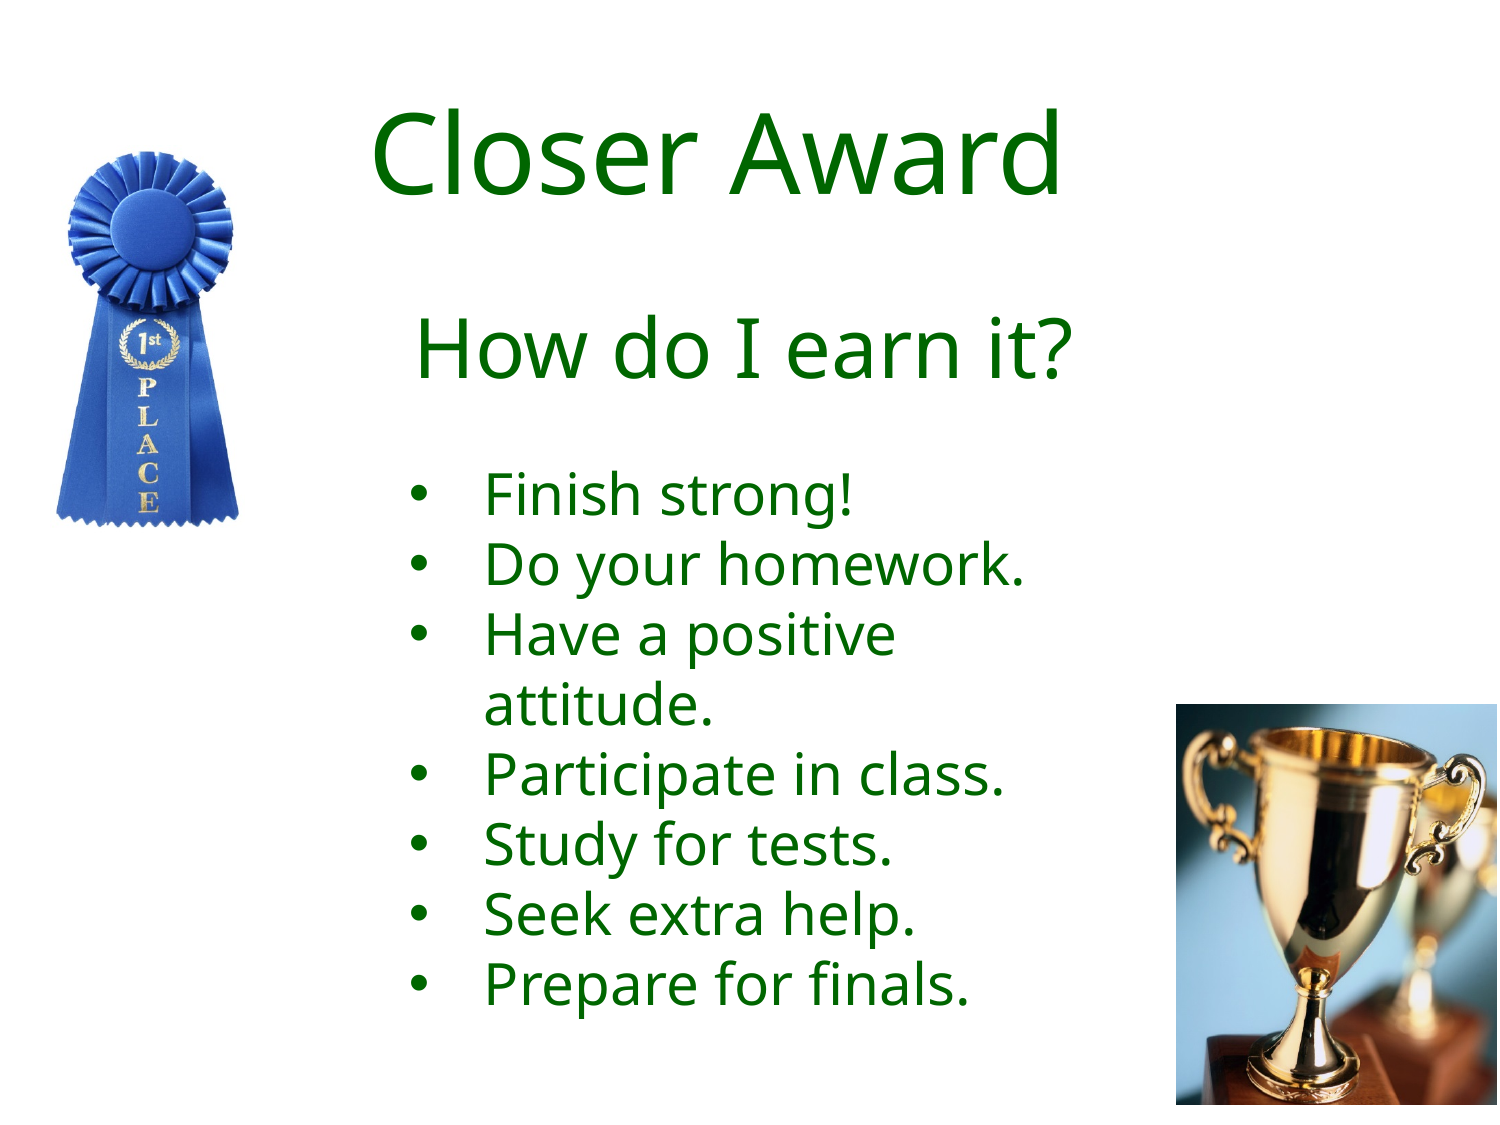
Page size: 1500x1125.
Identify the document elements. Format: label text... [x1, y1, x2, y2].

text_box How do I earn it? [398, 287, 1111, 403]
picture [49, 144, 245, 538]
text_box Closer Award [353, 74, 1082, 225]
text_box Finish strong! Do your homework. Have a positive attitude. Participate in class. Study for tests. Seek extra help. Prepare for finals. [394, 449, 1145, 1025]
picture [1176, 704, 1497, 1106]
